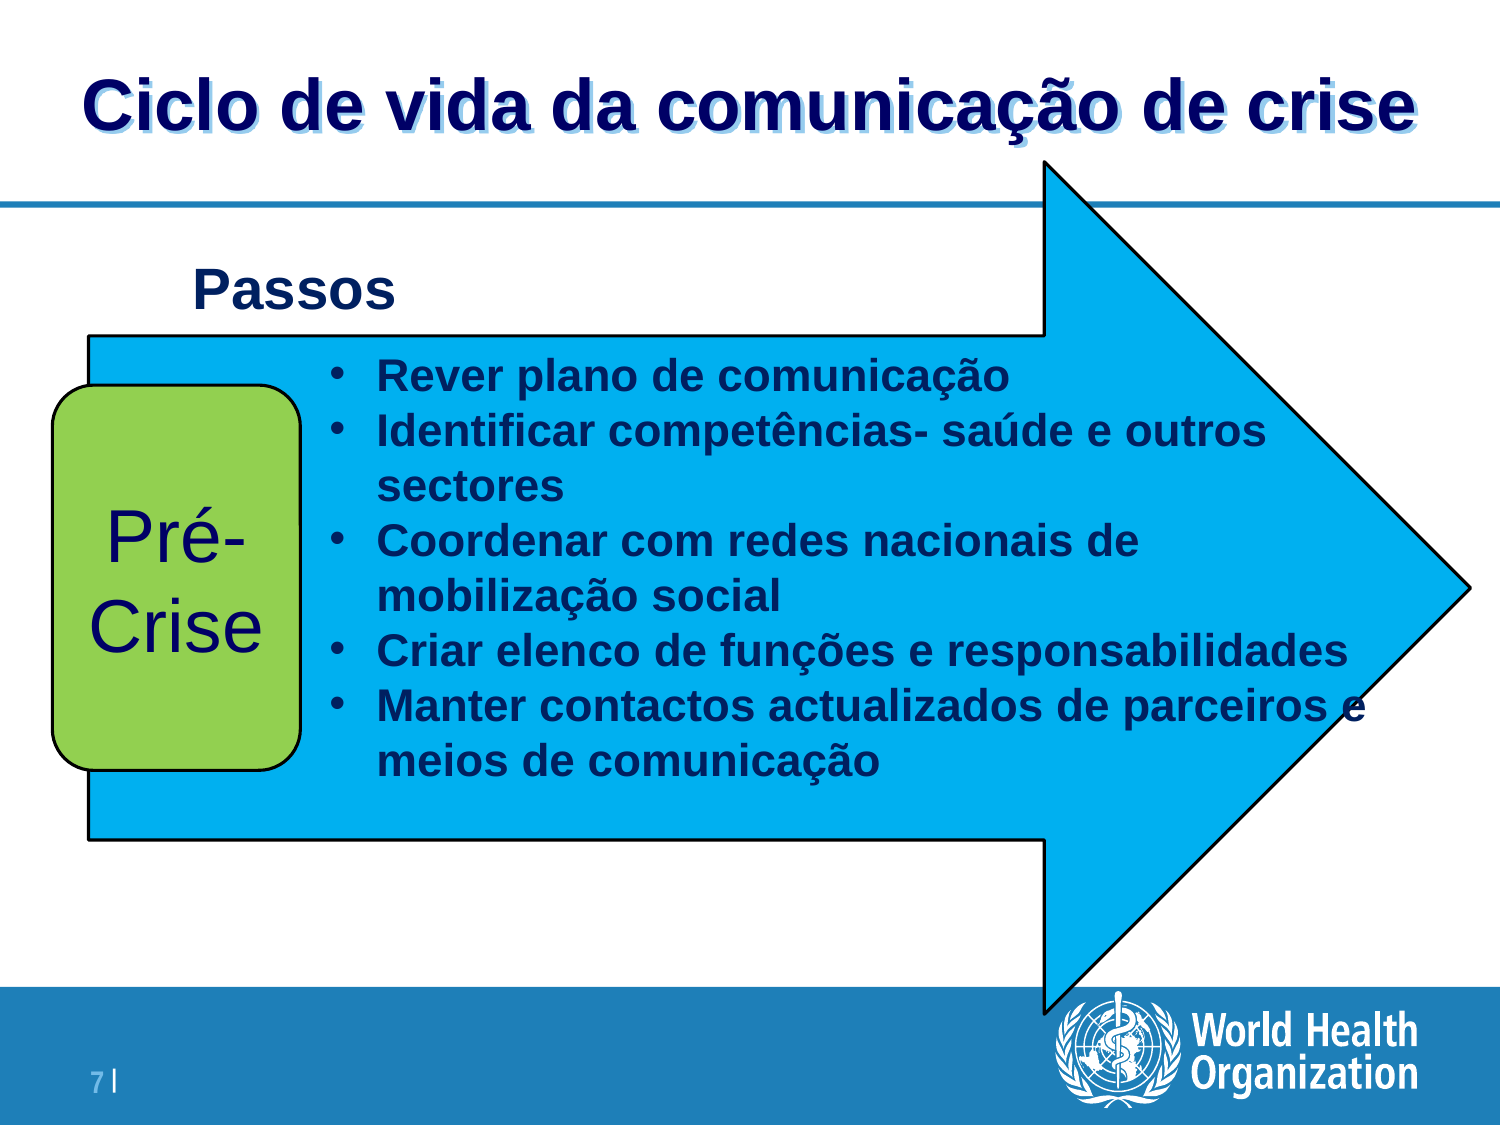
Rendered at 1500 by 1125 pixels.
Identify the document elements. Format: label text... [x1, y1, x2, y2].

text_box Passos [177, 243, 412, 329]
text_box Rever plano de comunicação Identificar competências- saúde e outros sectores Coordenar com redes nacionais de mobilização social Criar elenco de funções e responsabilidades Manter contactos actualizados de parceiros e meios de comunicação [314, 338, 1383, 833]
title Ciclo de vida da comunicação de crise [0, 0, 1500, 204]
text_box Pré-Crise [52, 385, 301, 771]
text_box [1383, 500, 1471, 676]
text_box [88, 161, 1226, 1015]
